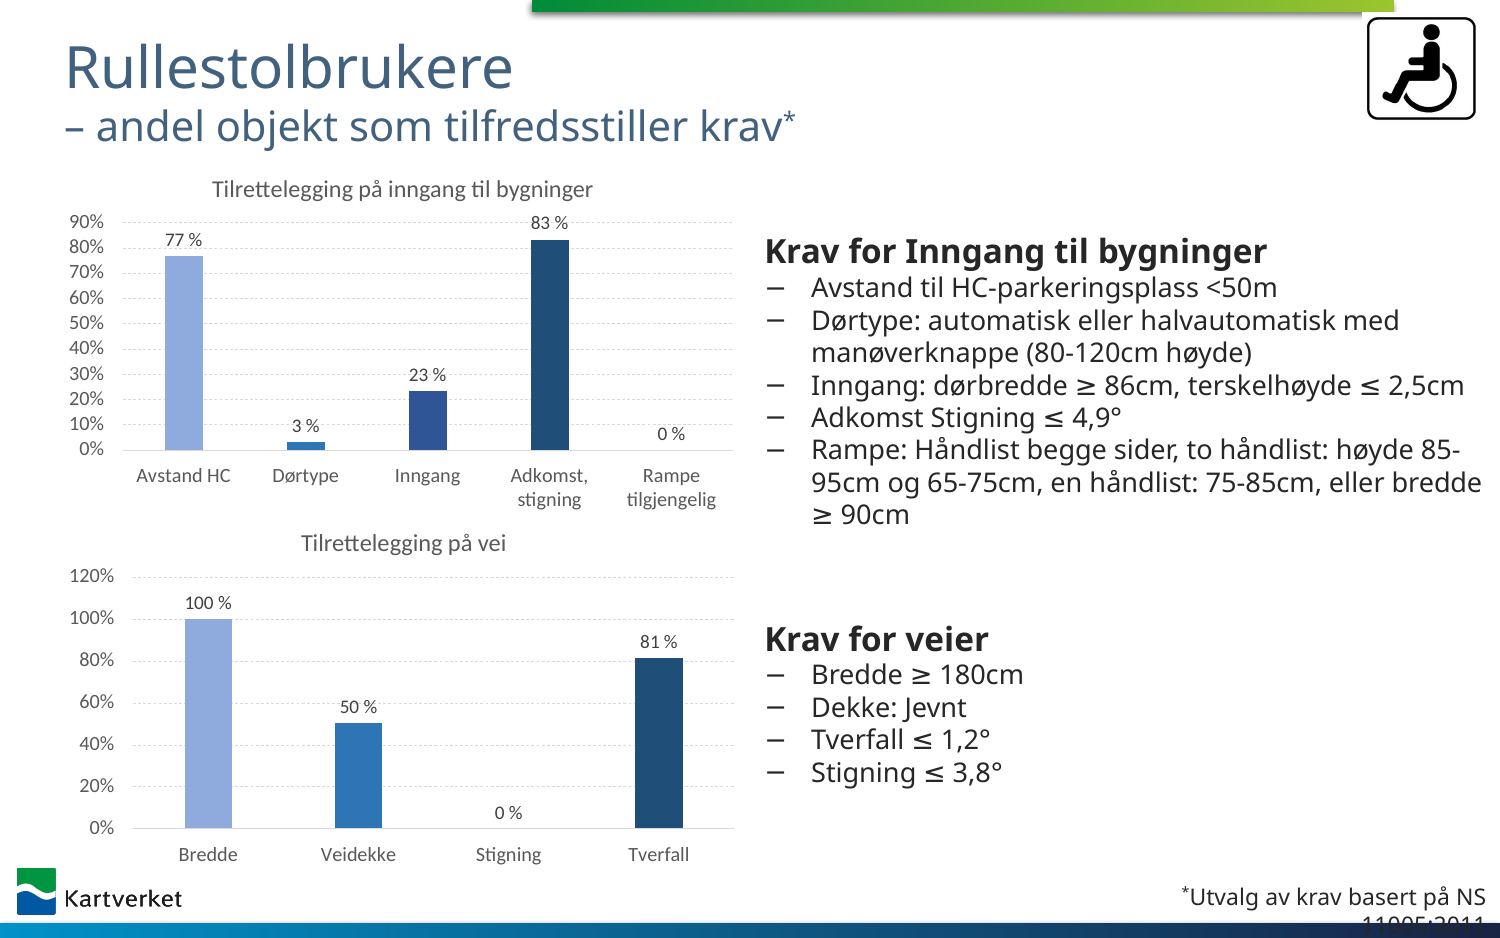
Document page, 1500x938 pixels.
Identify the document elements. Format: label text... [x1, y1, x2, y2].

picture [62, 520, 746, 874]
text_box Rullestolbrukere – andel objekt som tilfredsstiller krav* [49, 25, 1431, 158]
text_box Krav for Inngang til bygninger Avstand til HC-parkeringsplass <50m Dørtype: automatisk eller halvautomatisk med manøverknappe (80-120cm høyde) Inngang: dørbredde ≥ 86cm, terskelhøyde ≤ 2,5cm Adkomst Stigning ≤ 4,9° Rampe: Håndlist begge sider, to håndlist: høyde 85-95cm og 65-75cm, en håndlist: 75-85cm, eller bredde ≥ 90cm [749, 223, 1500, 538]
picture [1362, 12, 1481, 126]
text_box *Utvalg av krav basert på NS 11005:2011 [1068, 873, 1500, 938]
picture [62, 166, 744, 519]
text_box Krav for veier Bredde ≥ 180cm Dekke: Jevnt Tverfall ≤ 1,2° Stigning ≤ 3,8° [749, 610, 1500, 795]
